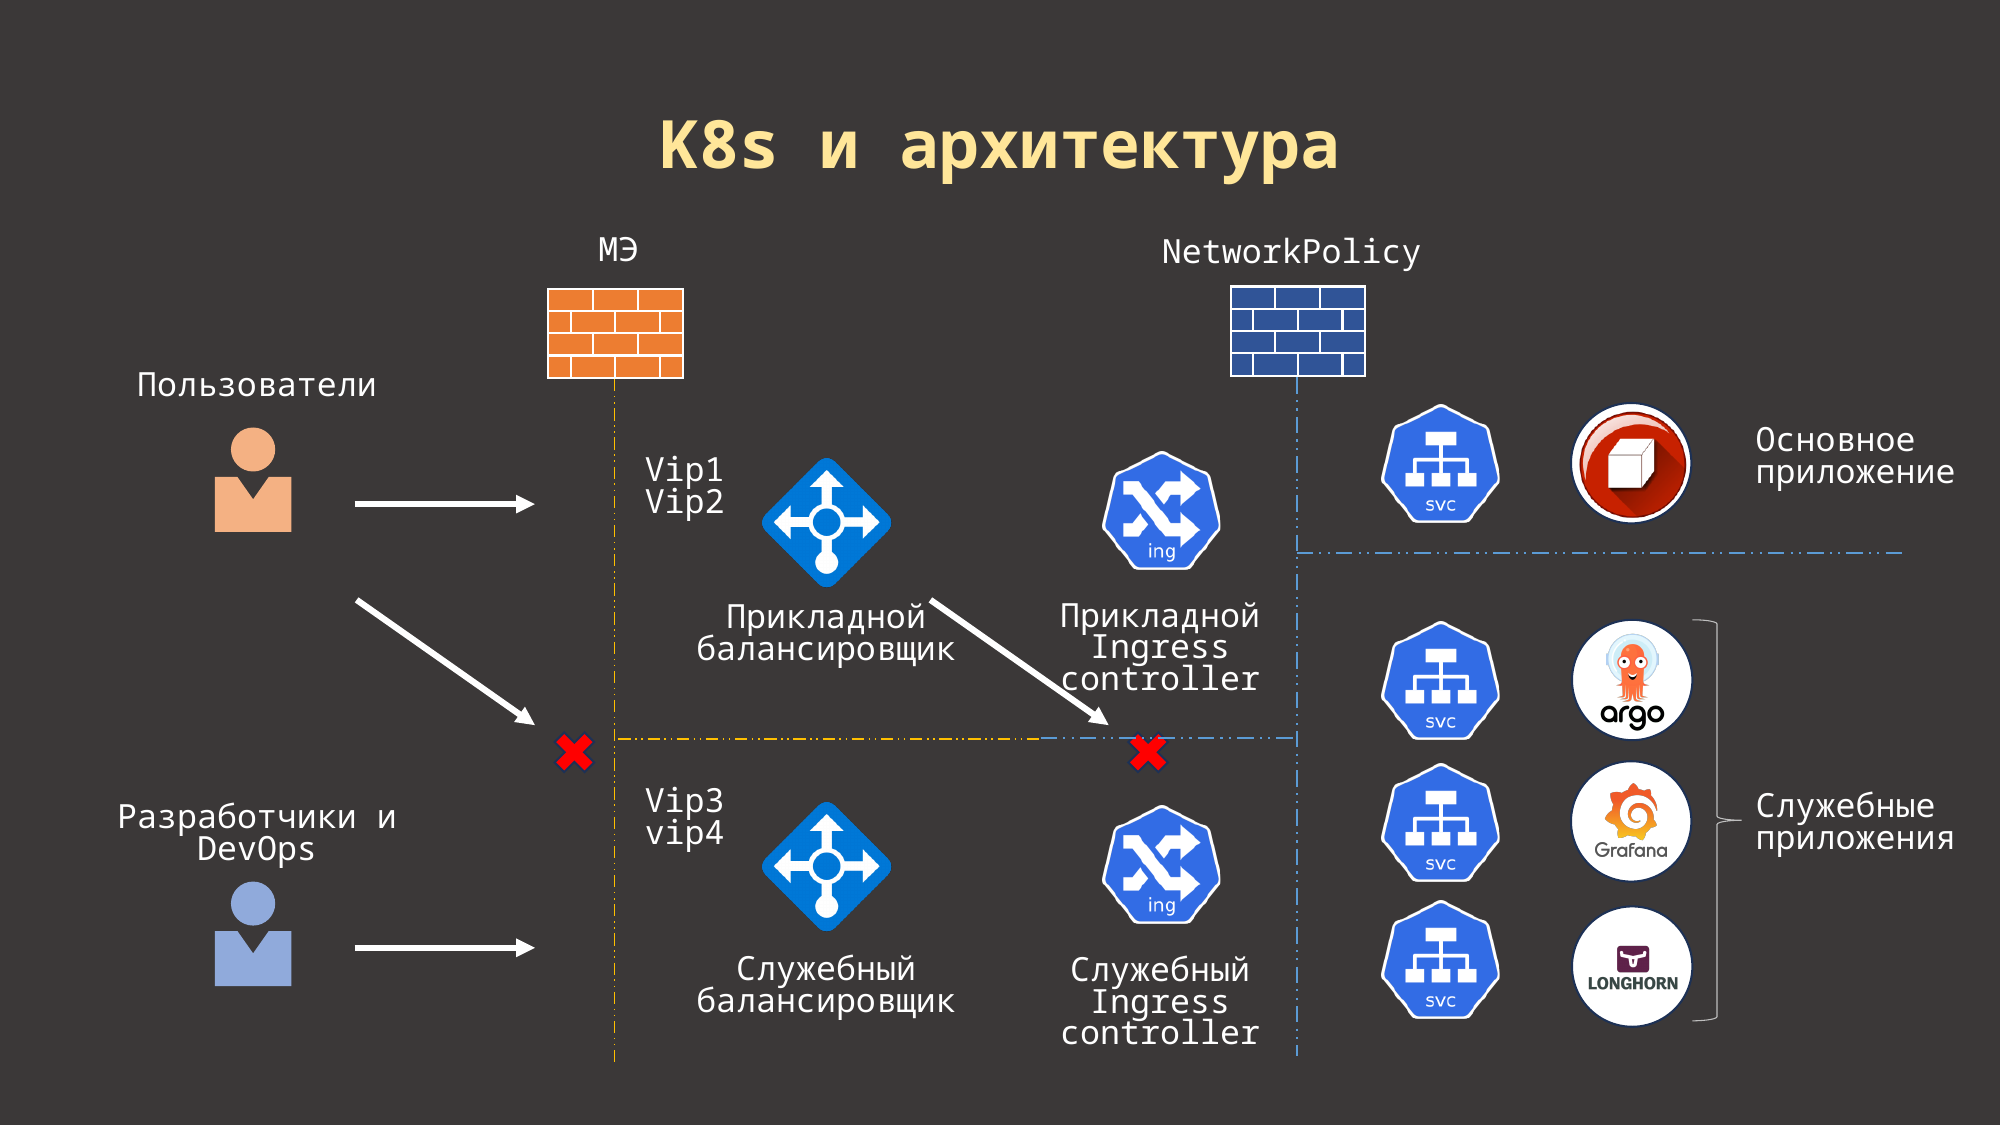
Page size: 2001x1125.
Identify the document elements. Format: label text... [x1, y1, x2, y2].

picture [210, 877, 292, 987]
text_box Пользователи [92, 363, 354, 411]
text_box Разработчики и DevOps [92, 796, 354, 875]
picture [210, 423, 292, 533]
text_box Основное приложение [1906, 418, 1984, 498]
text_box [354, 228, 1178, 1066]
text_box Служебные приложения [1906, 784, 1984, 863]
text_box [1040, 231, 1906, 1057]
picture [1098, 801, 1223, 926]
text_box K8s и архитектура [0, 94, 2000, 190]
